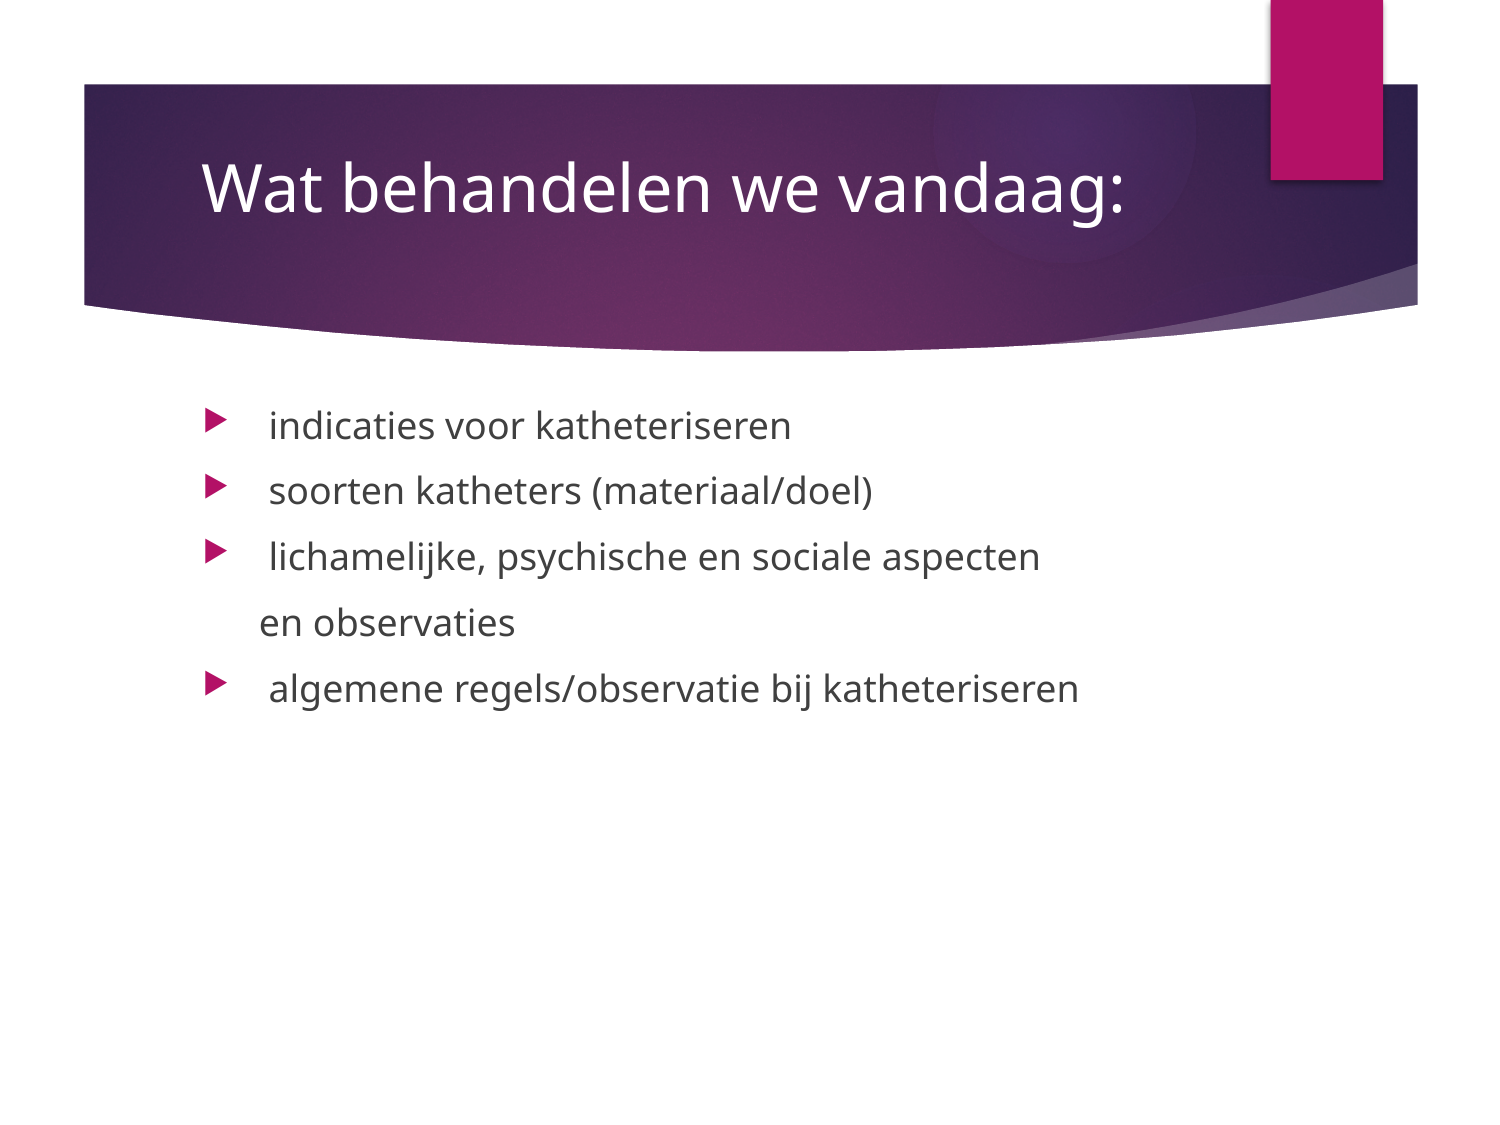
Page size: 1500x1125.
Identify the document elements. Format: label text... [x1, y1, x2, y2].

title Wat behandelen we vandaag: [169, 92, 1238, 280]
list indicaties voor katheteriseren soorten katheters (materiaal/doel) lichamelijke, psychische en sociale aspecten en observaties algemene regels/observatie bij katheteriseren [187, 328, 1238, 899]
